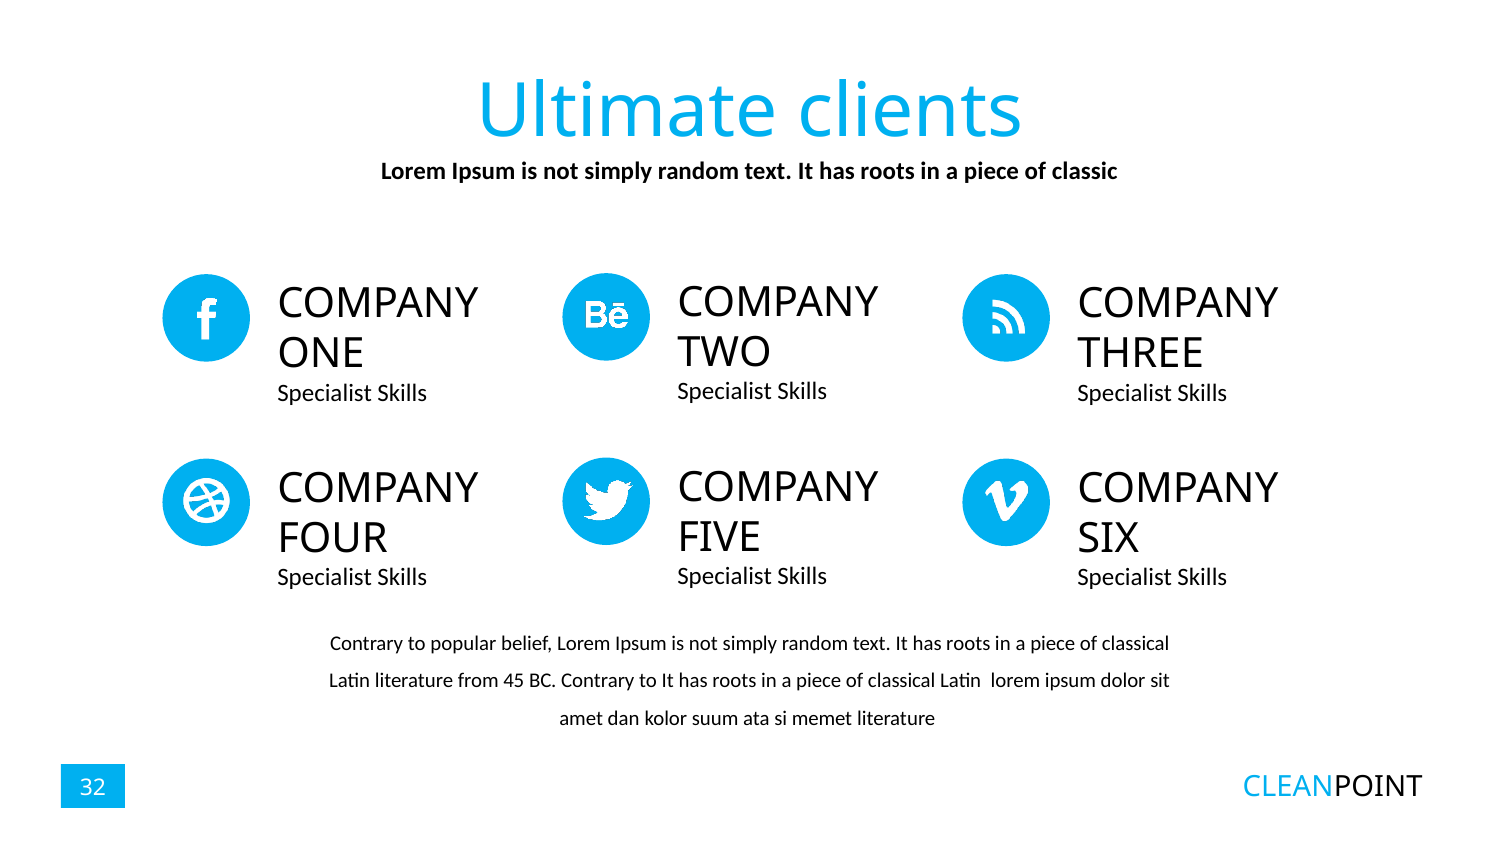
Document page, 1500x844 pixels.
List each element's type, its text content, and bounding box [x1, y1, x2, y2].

text_box COMPANY TWO Specialist Skills [662, 267, 938, 413]
text_box CLEANPOINT [149, 746, 1438, 810]
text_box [562, 272, 651, 361]
text_box Contrary to popular belief, Lorem Ipsum is not simply random text. It has roots in a piece of classical Latin literature from 45 BC. Contrary to It has roots in a piece of classical Latin lorem ipsum dolor sit amet dan kolor suum ata si memet literature [299, 609, 1200, 737]
text_box COMPANY FOUR Specialist Skills [262, 453, 538, 598]
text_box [562, 457, 651, 546]
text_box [962, 273, 1051, 362]
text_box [162, 458, 251, 547]
text_box COMPANY SIX Specialist Skills [1062, 453, 1338, 598]
text_box Lorem Ipsum is not simply random text. It has roots in a piece of classic [149, 146, 1350, 192]
text_box COMPANY ONE Specialist Skills [262, 268, 538, 414]
text_box 32 [59, 762, 127, 810]
title Ultimate clients [300, 96, 1200, 146]
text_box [162, 273, 251, 362]
text_box COMPANY THREE Specialist Skills [1062, 268, 1338, 414]
text_box COMPANY FIVE Specialist Skills [662, 452, 938, 597]
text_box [962, 458, 1051, 547]
